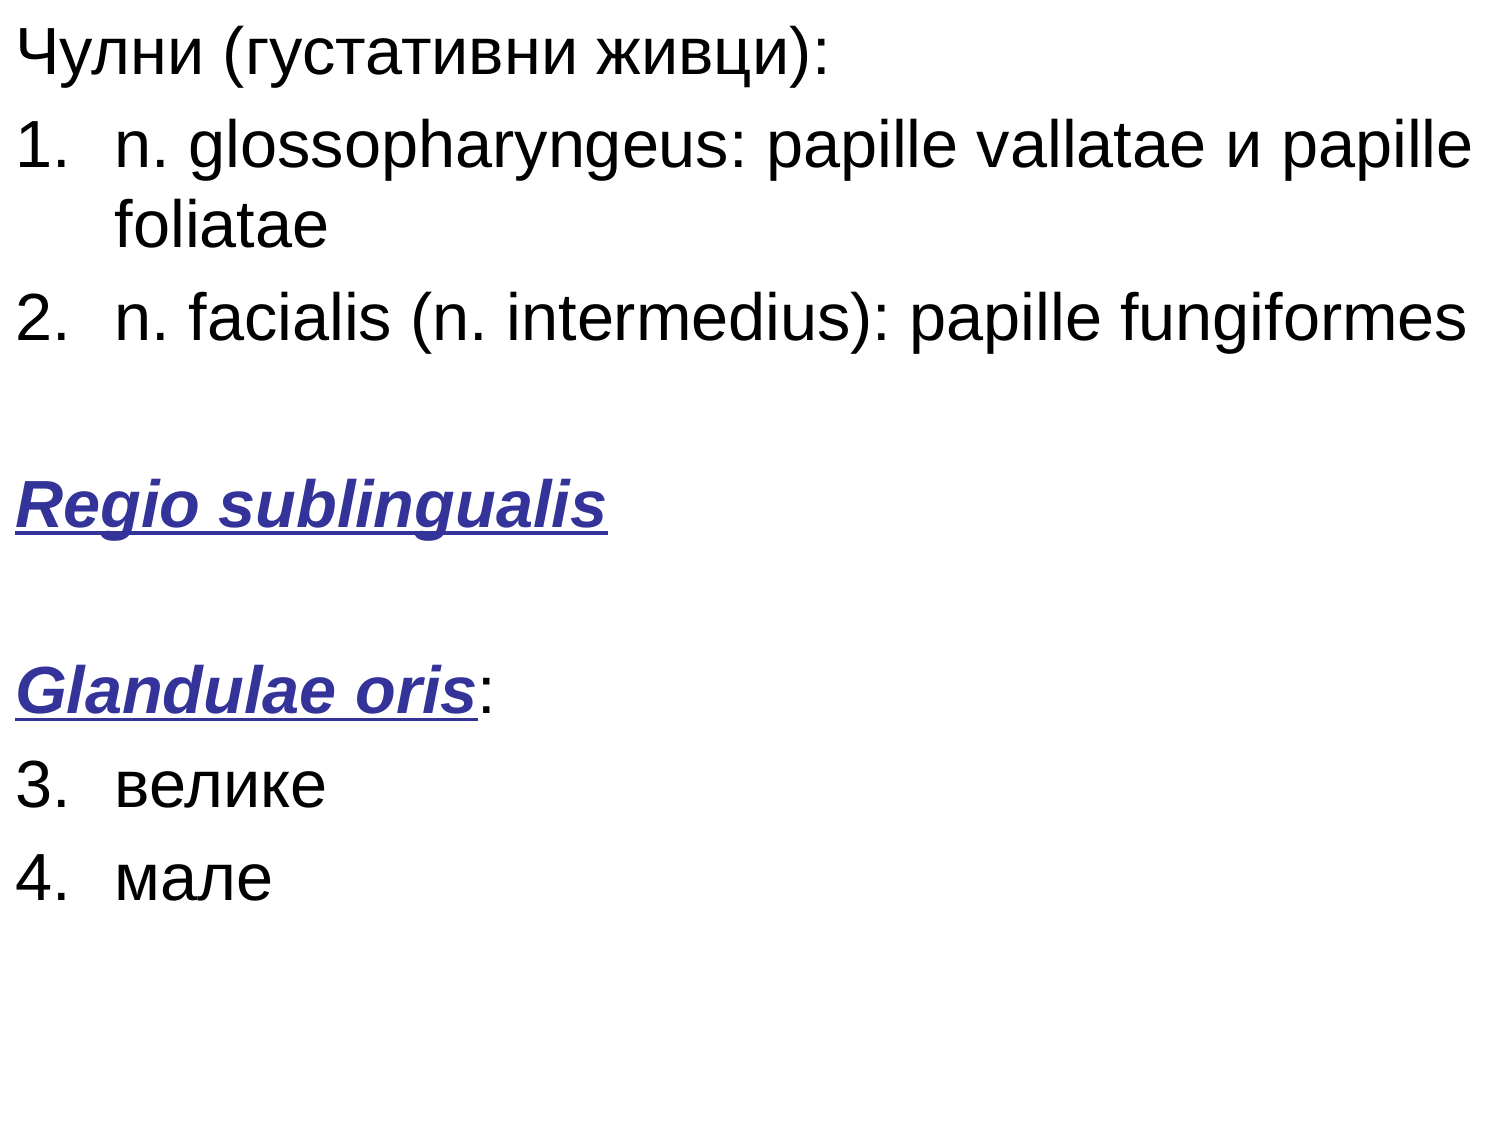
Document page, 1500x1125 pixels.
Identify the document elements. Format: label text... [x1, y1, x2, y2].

list Чулни (густативни живци): n. glossopharyngeus: papille vallatae и papille foliatae n. facialis (n. intermedius): papille fungiformes Regio sublingualis Glandulae oris: велике мале [0, 0, 1500, 1125]
